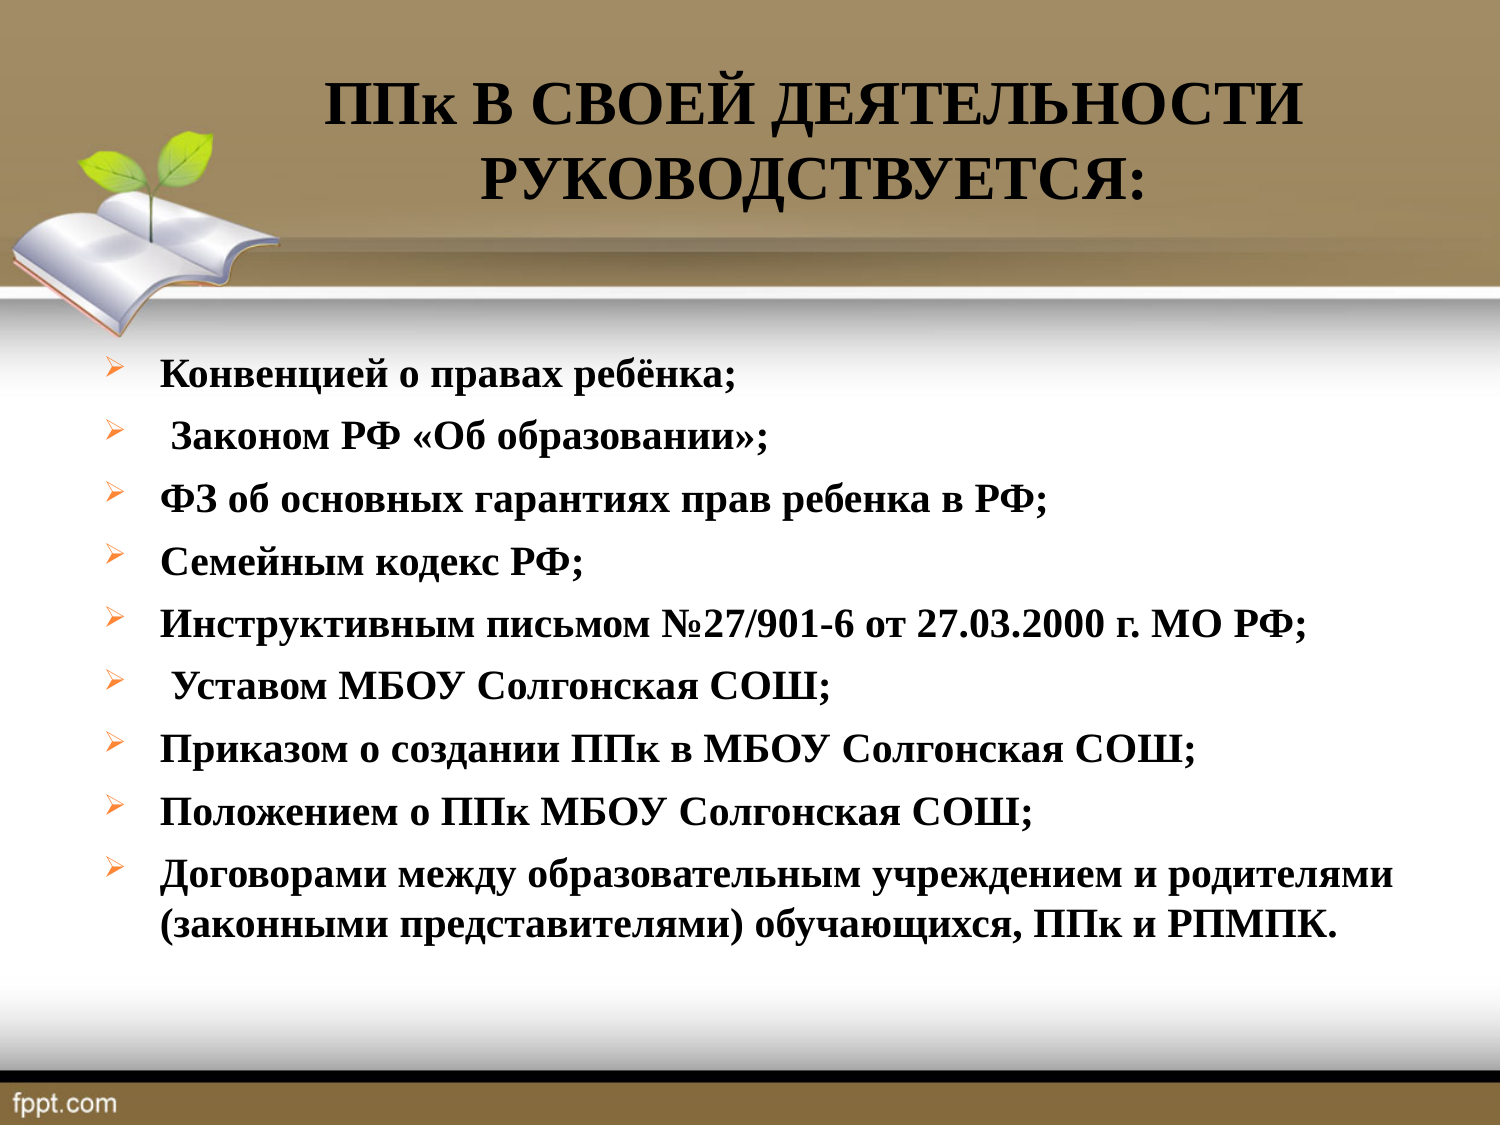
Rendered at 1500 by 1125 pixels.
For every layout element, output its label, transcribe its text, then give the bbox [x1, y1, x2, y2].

list Конвенцией о правах ребёнка; Законом РФ «Об образовании»; ФЗ об основных гарантиях прав ребенка в РФ; Семейным кодекс РФ; Инструктивным письмом №27/901-6 от 27.03.2000 г. МО РФ; Уставом МБОУ Солгонская СОШ; Приказом о создании ППк в МБОУ Солгонская СОШ; Положением о ППк МБОУ Солгонская СОШ; Договорами между образовательным учреждением и родителями (законными представителями) обучающихся, ППк и РПМПК. [88, 337, 1439, 1081]
picture [0, 0, 1500, 1125]
text_box ППк В СВОЕЙ ДЕЯТЕЛЬНОСТИ РУКОВОДСТВУЕТСЯ: [253, 54, 1376, 220]
